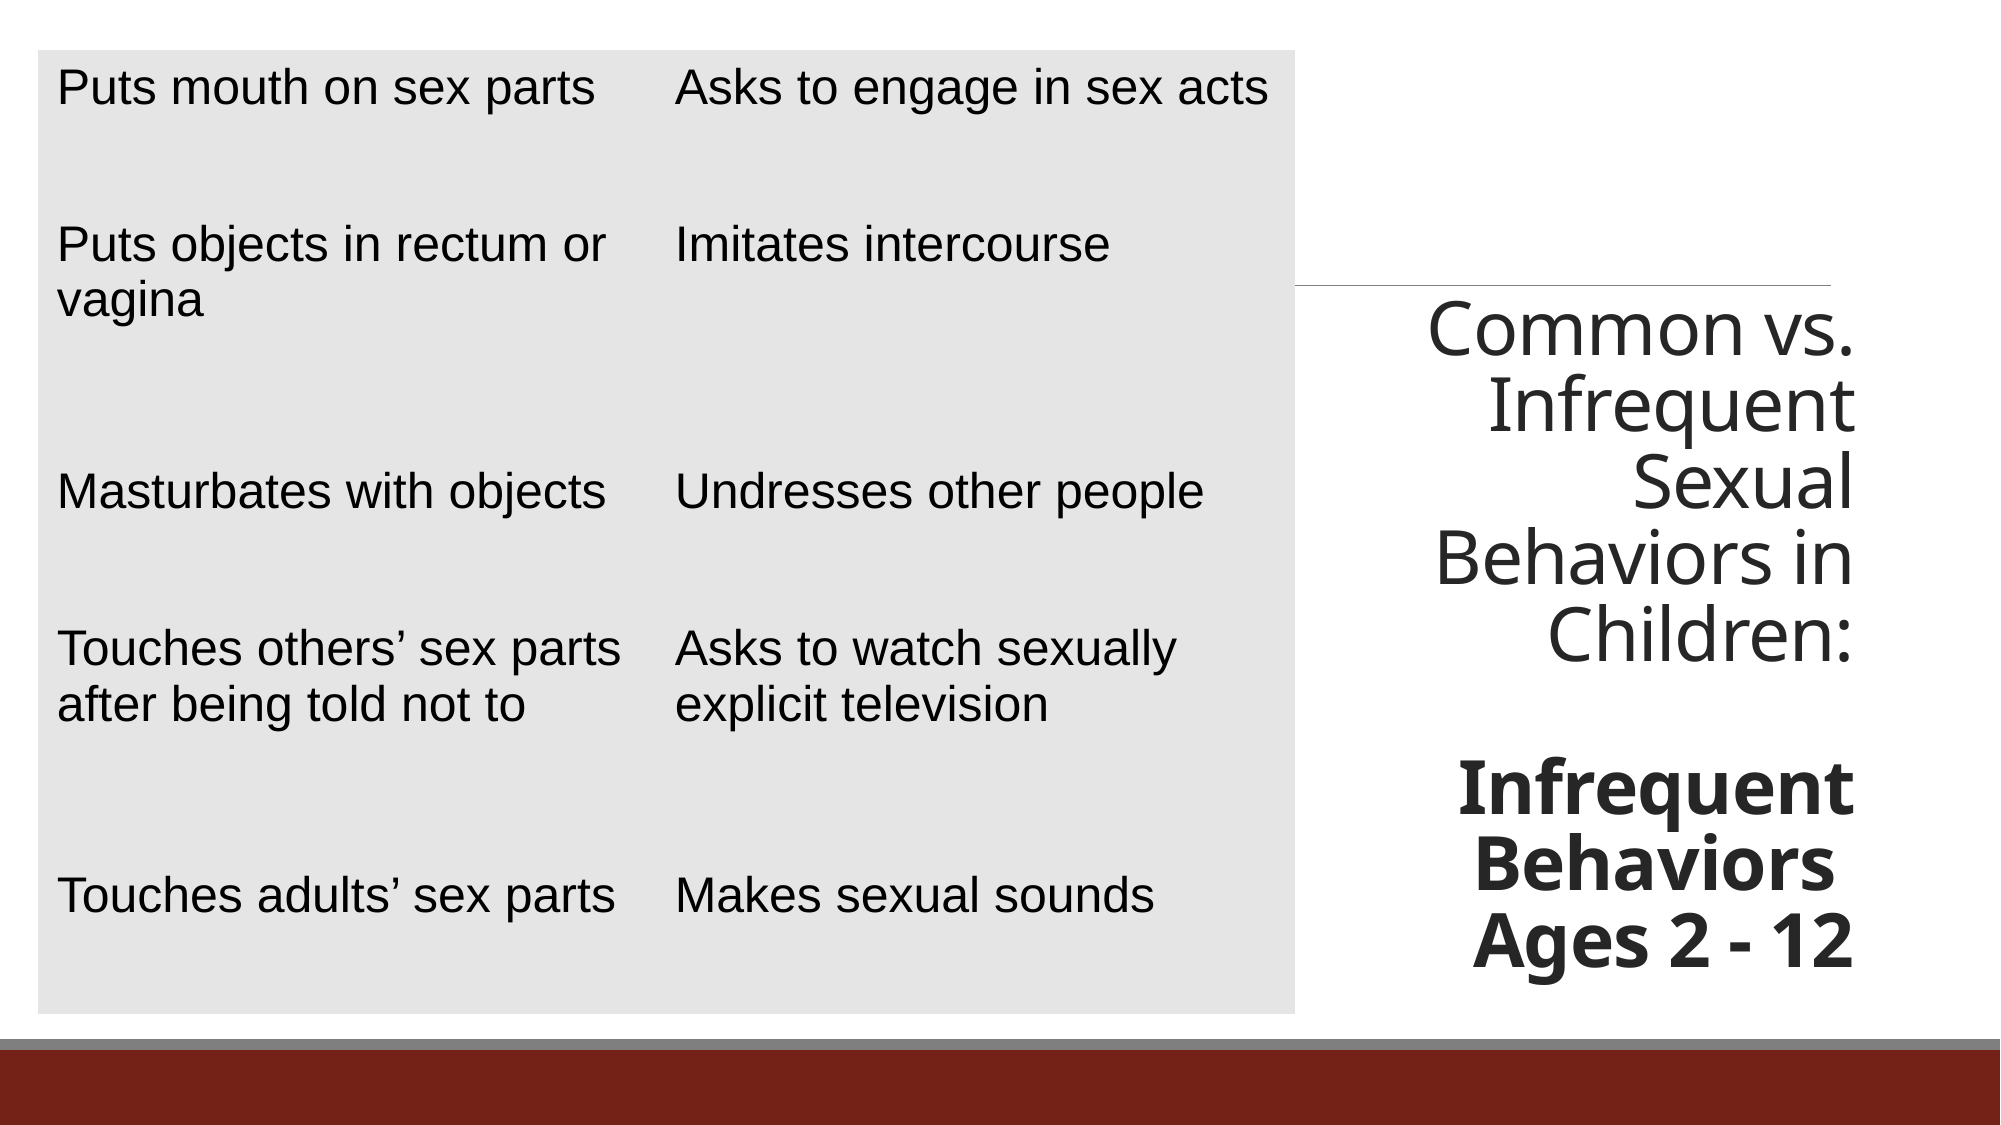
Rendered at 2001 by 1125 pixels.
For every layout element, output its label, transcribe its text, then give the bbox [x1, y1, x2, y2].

table_header Asks to engage in sex acts [656, 50, 1295, 206]
table_cell Puts objects in rectum or vagina [38, 206, 656, 454]
table_cell Undresses other people [656, 454, 1295, 610]
table_cell Imitates intercourse [656, 206, 1295, 454]
table_cell Touches adults’ sex parts [38, 858, 656, 1014]
table_header Puts mouth on sex parts [38, 50, 656, 206]
table_cell Masturbates with objects [38, 454, 656, 610]
table_cell Asks to watch sexually explicit television [656, 610, 1295, 858]
table_cell Touches others’ sex parts after being told not to [38, 610, 656, 858]
table_cell Makes sexual sounds [656, 858, 1295, 1014]
title Common vs. Infrequent Sexual Behaviors in Children: Infrequent Behaviors Ages 2 - 12 [1311, 244, 1870, 990]
